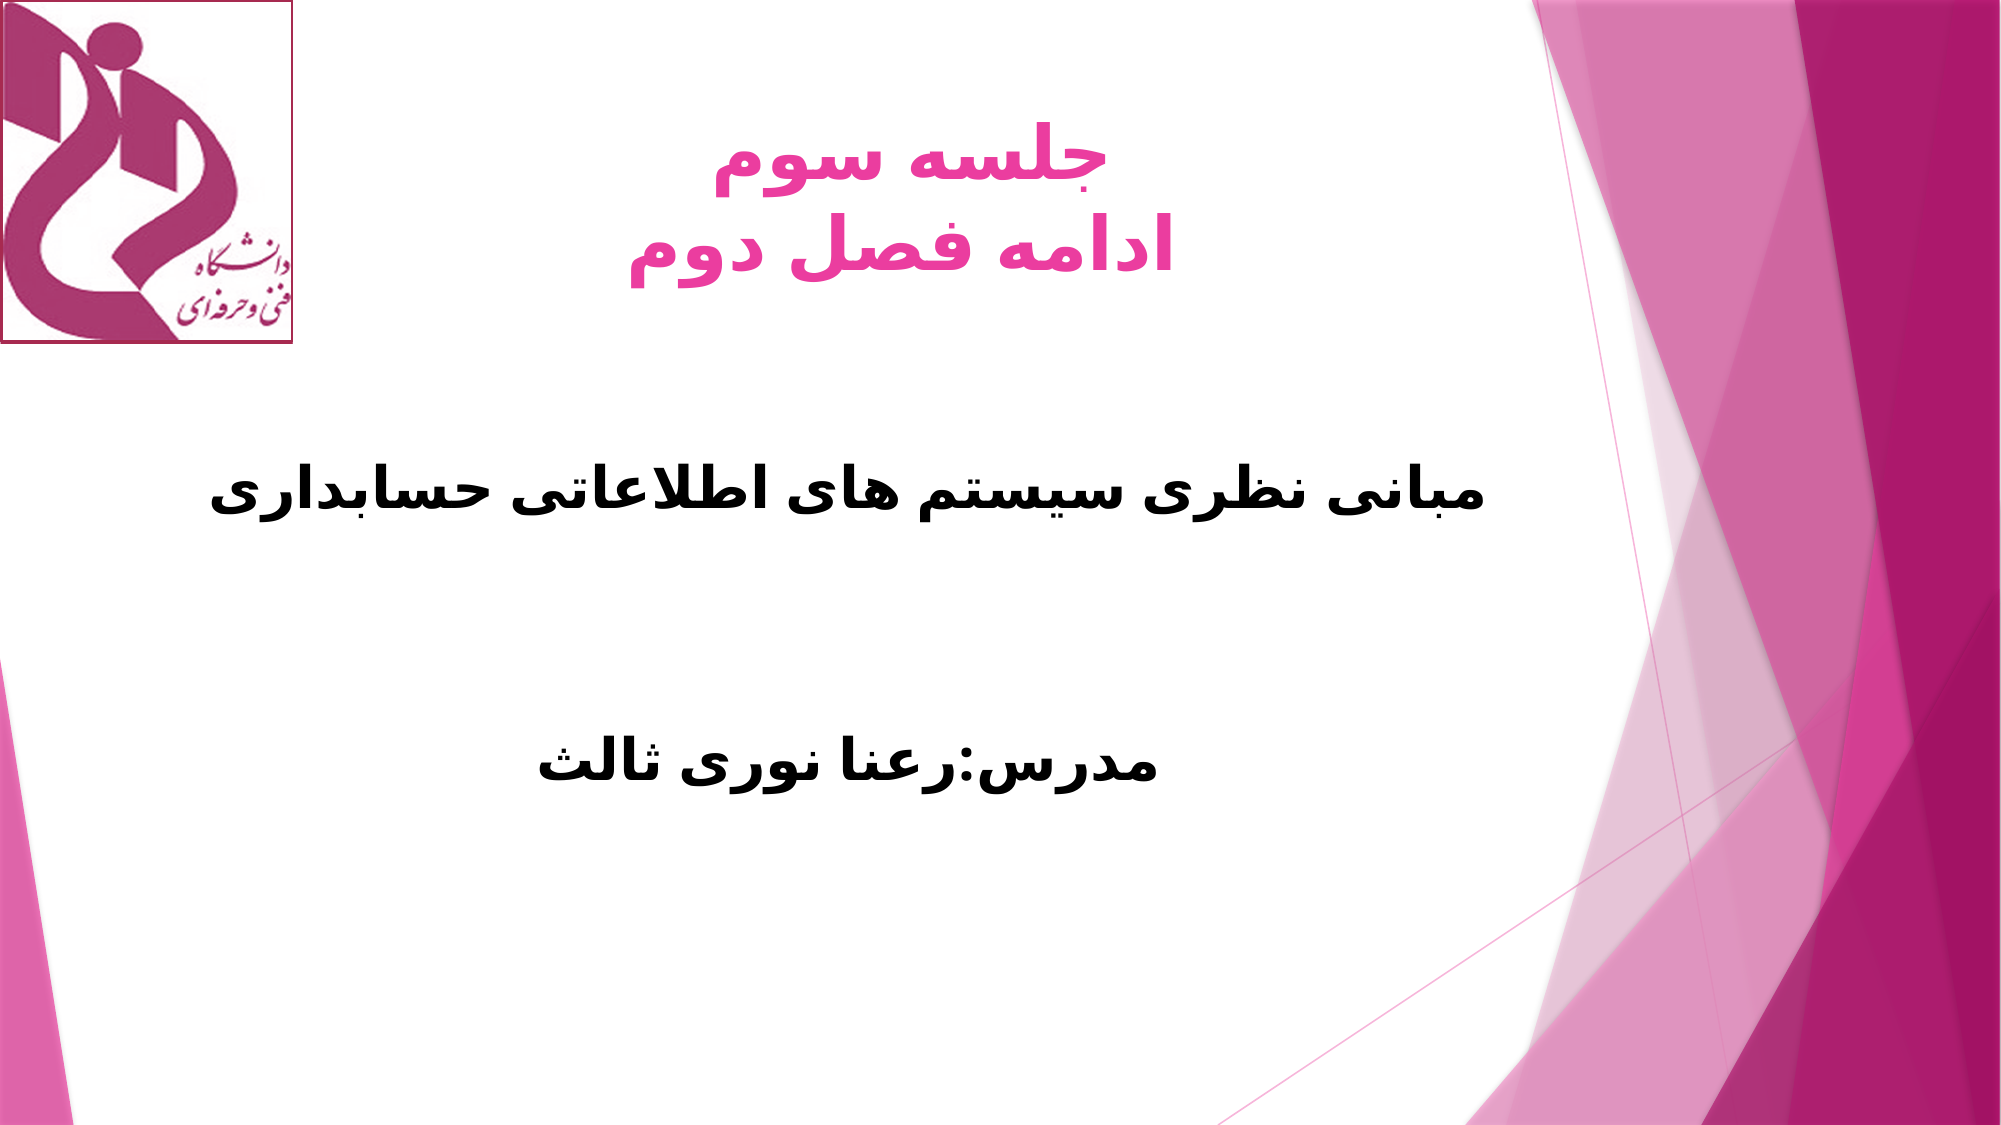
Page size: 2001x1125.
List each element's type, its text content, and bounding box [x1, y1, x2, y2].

list مبانی نظری سیستم های اطلاعاتی حسابداری مدرس:رعنا نوری ثالث [143, 351, 1554, 946]
picture [0, 0, 293, 345]
title جلسه سوم ادامه فصل دوم [297, 97, 1608, 315]
